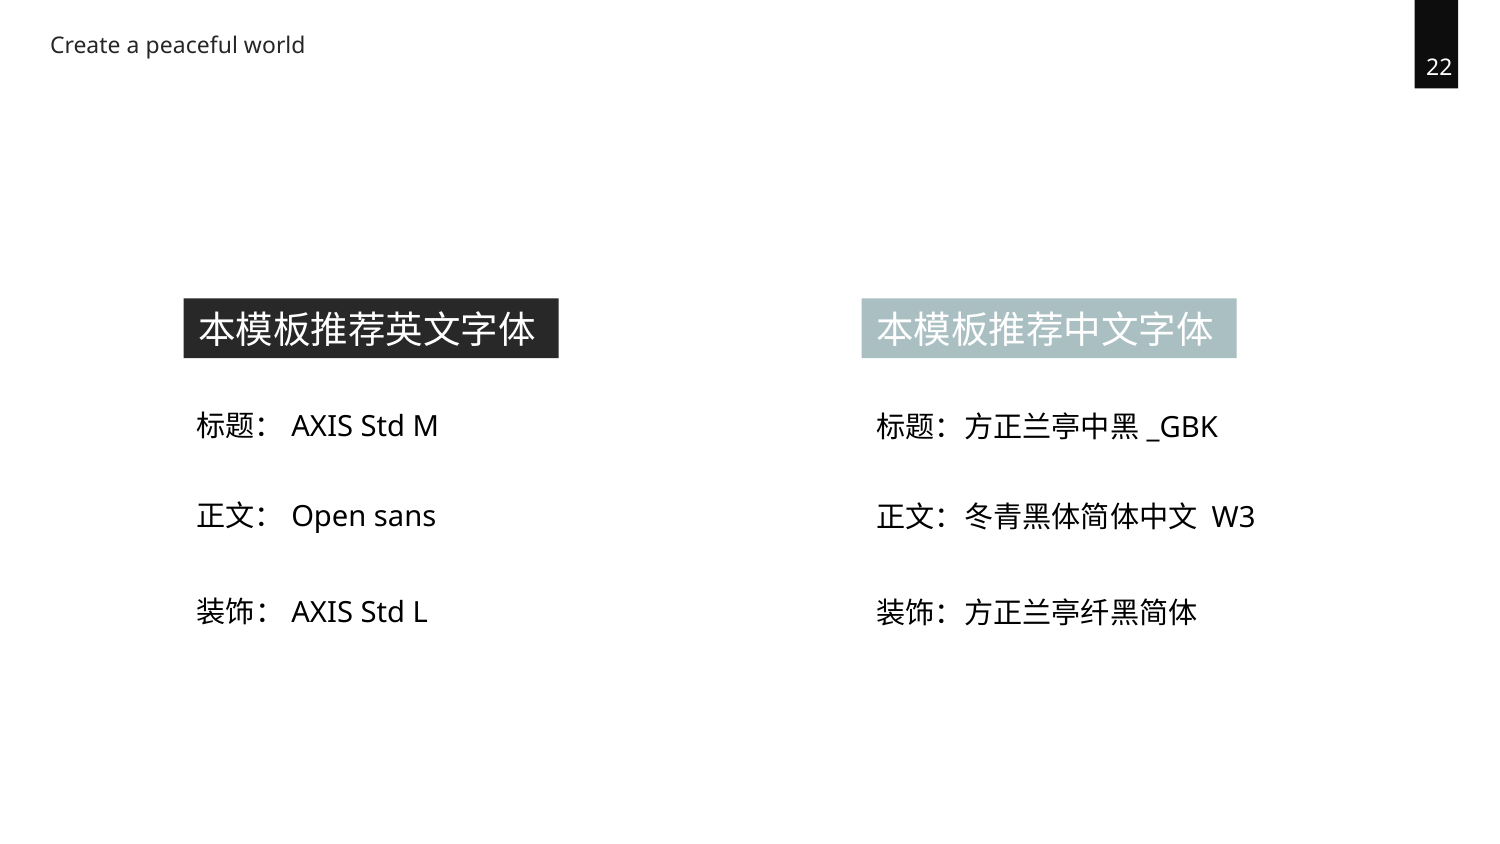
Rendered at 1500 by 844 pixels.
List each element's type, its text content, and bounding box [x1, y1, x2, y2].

text_box Create a peaceful world [38, 25, 412, 64]
slide_number 22 [1398, 0, 1480, 319]
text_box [181, 298, 1318, 638]
